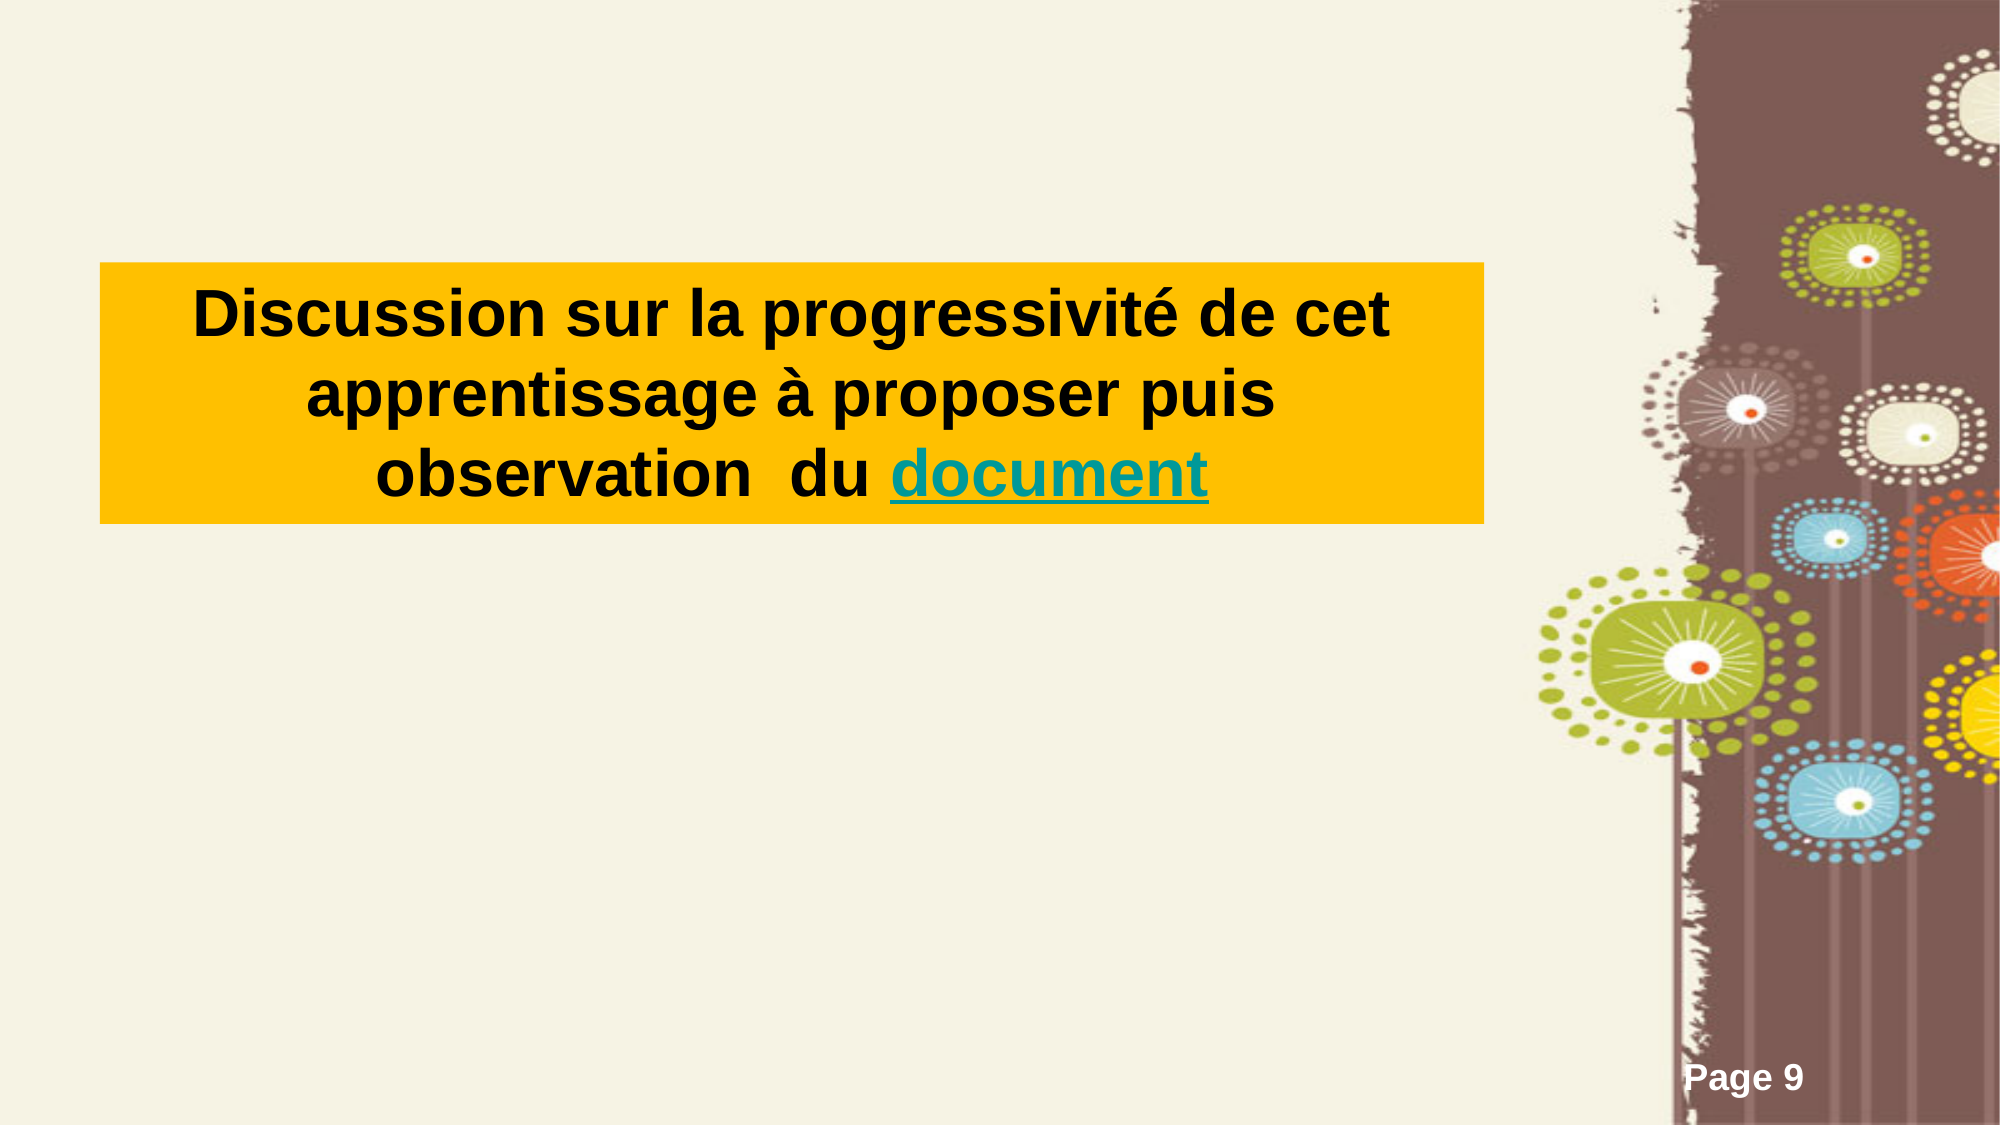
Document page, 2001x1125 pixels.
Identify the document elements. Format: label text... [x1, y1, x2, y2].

picture [0, 0, 2000, 1125]
list Discussion sur la progressivité de cet apprentissage à proposer puis observation du document [99, 262, 1485, 524]
